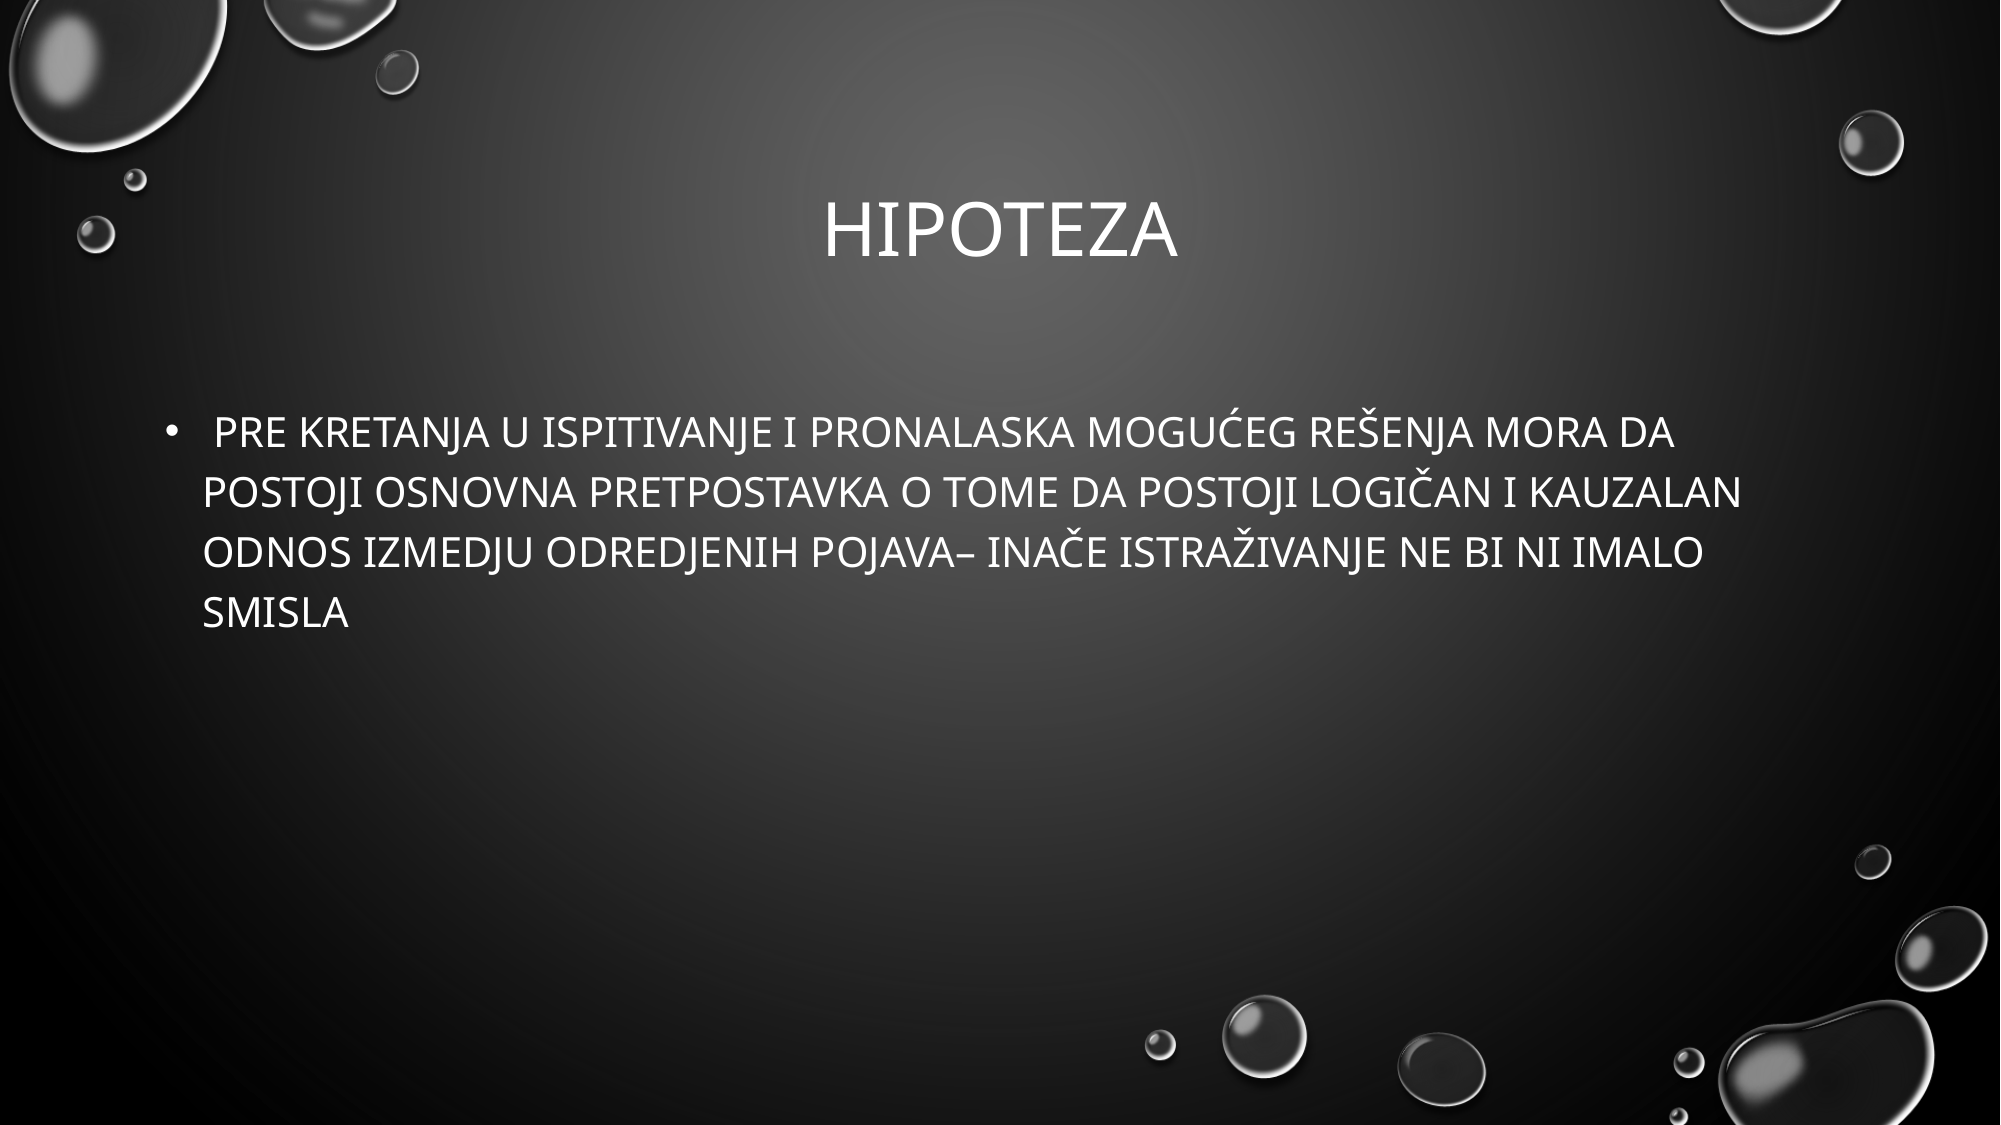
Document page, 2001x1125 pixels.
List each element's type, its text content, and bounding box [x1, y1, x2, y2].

list Pre kretanja u ispitivanjE i PRONALASKA mogućeG rešenjA MORA DA POSTOJI osnovnA pretpostavkA o tome da POSTOJI LOGIČAN I KAUZALAN ODNOS IZMEDJU ODREDJENIH POJAVA– INAČE ISTRAŽIVANJE NE BI NI IMALO SMISLA [149, 388, 1850, 950]
title HIPOTEZA [149, 101, 1851, 364]
picture [0, 0, 2000, 1125]
